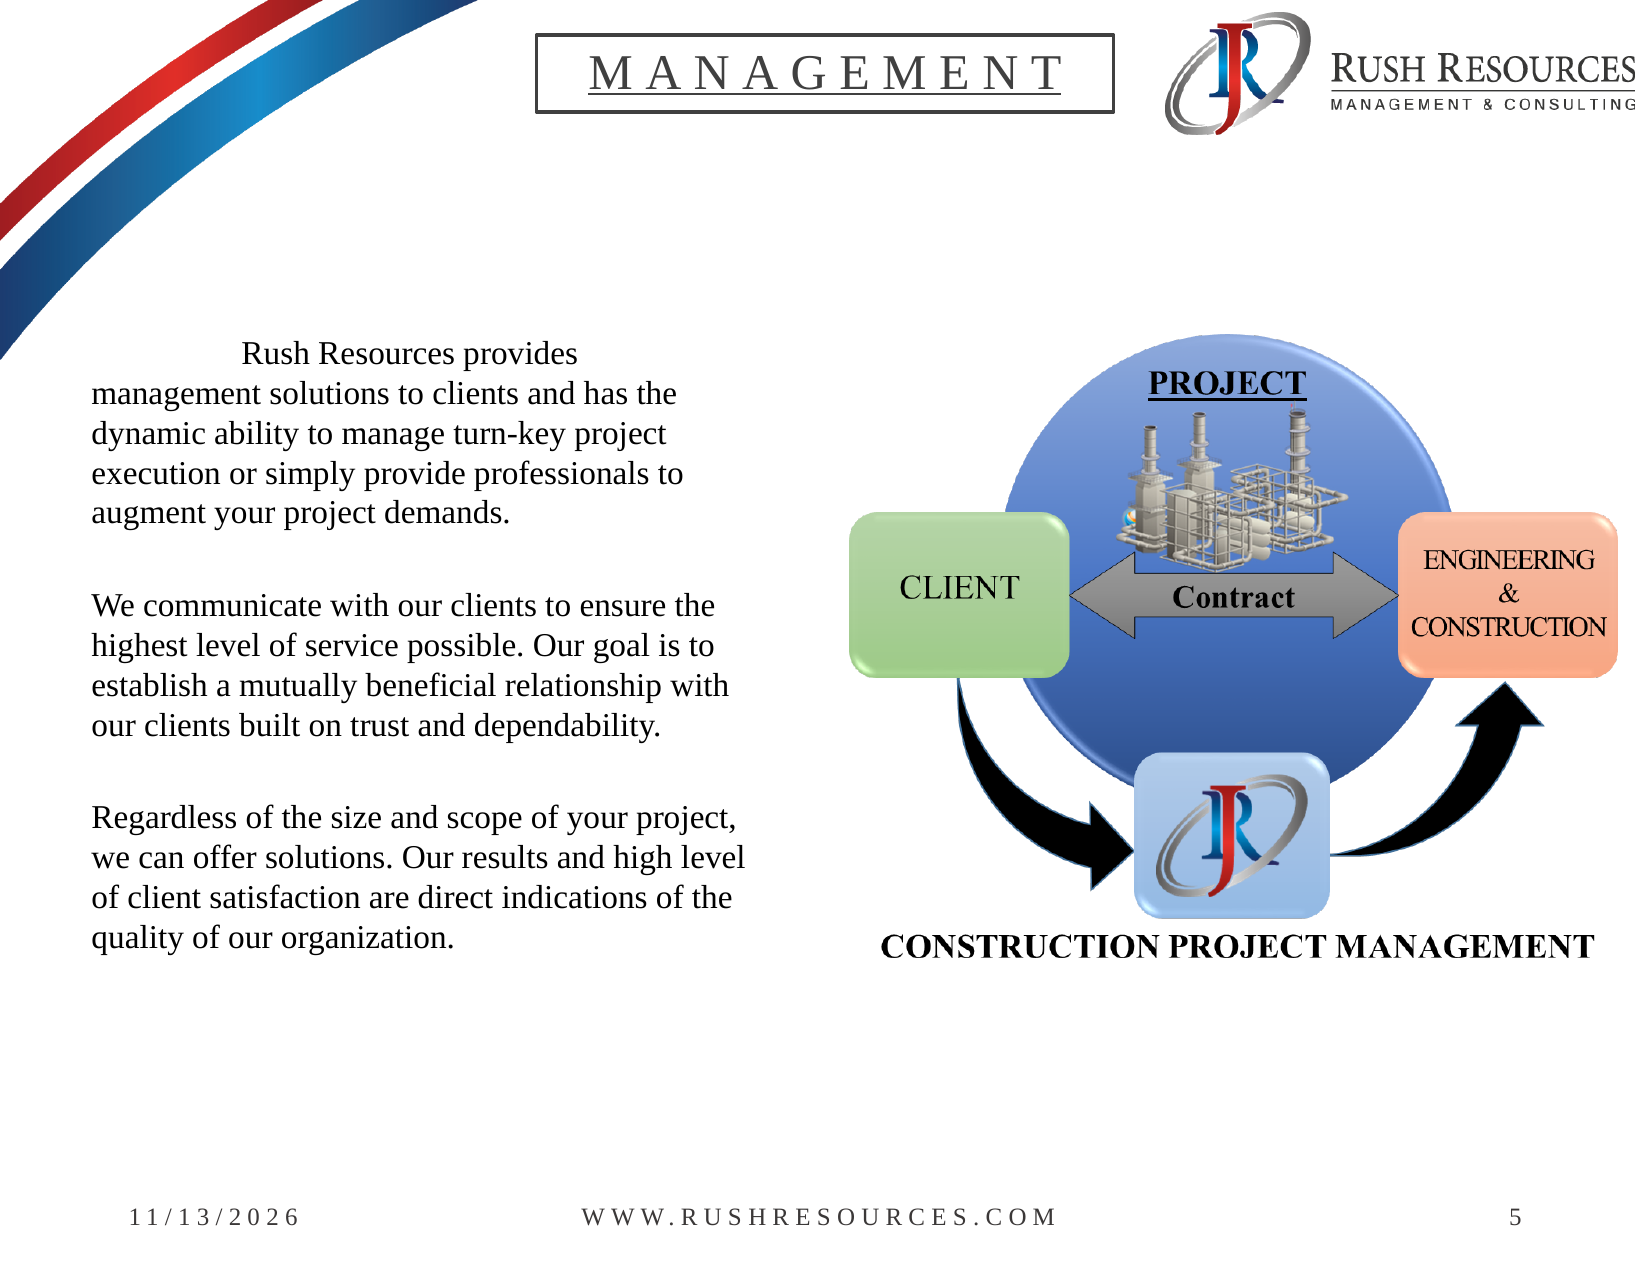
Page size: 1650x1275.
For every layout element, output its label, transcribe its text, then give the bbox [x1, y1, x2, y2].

text_box Rush Resources provides management solutions to clients and has the dynamic ability to manage turn-key project execution or simply provide professionals to augment your project demands. We communicate with our clients to ensure the highest level of service possible. Our goal is to establish a mutually beneficial relationship with our clients built on trust and dependability. Regardless of the size and scope of your project, we can offer solutions. Our results and high level of client satisfaction are direct indications of the quality of our organization. [76, 323, 766, 963]
picture [844, 332, 1624, 961]
slide_number 5 [1165, 1181, 1537, 1250]
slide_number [113, 1181, 484, 1250]
footer WWW.RUSHRESOURCES.COM [484, 1181, 1165, 1250]
picture [0, 0, 479, 360]
title MANAGEMENT [535, 33, 1115, 114]
picture [1165, 12, 1635, 135]
